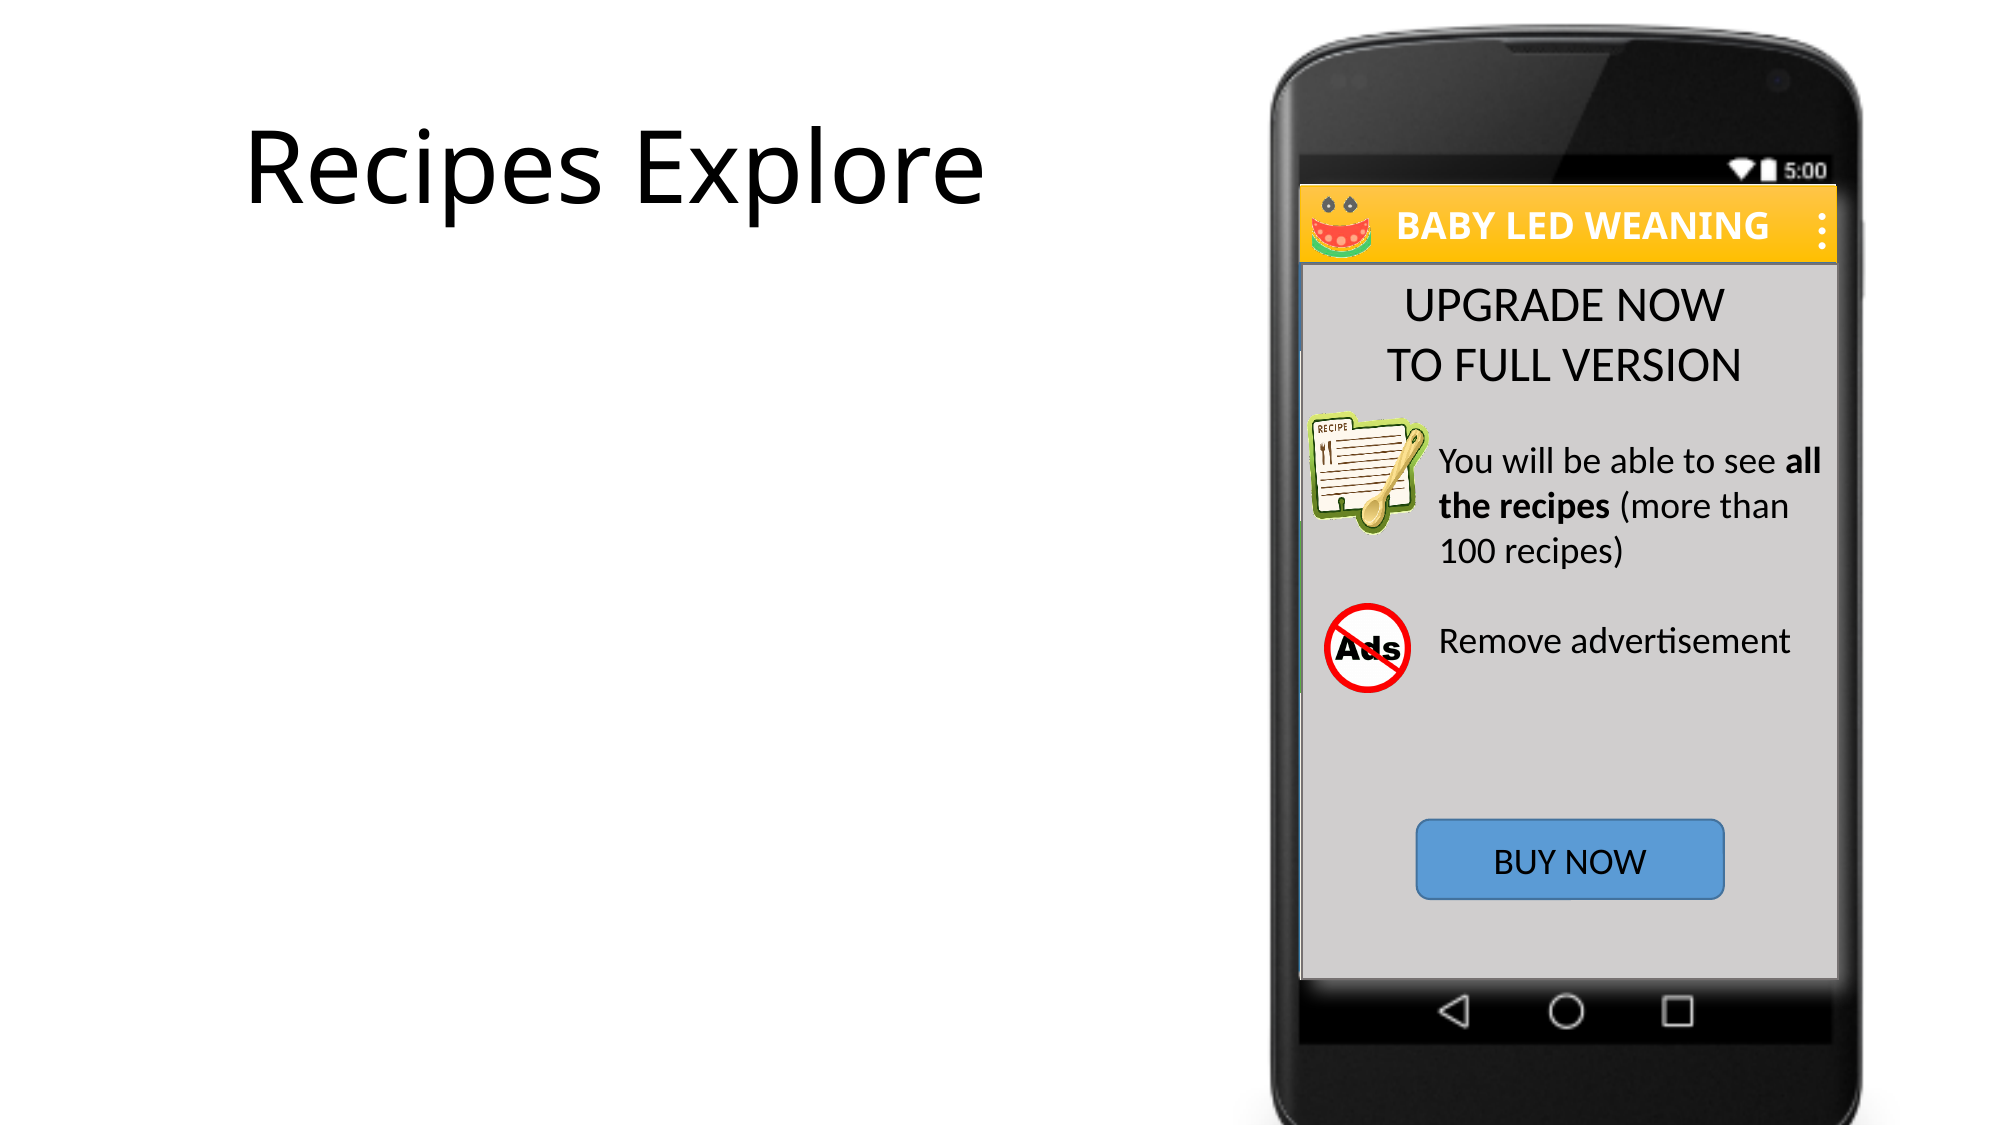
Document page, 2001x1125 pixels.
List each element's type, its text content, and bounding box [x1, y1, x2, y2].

picture [1324, 603, 1411, 693]
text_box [1300, 186, 1837, 263]
title Recipes Explore [171, 37, 1059, 234]
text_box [1133, 0, 1913, 1125]
picture [1307, 411, 1428, 535]
